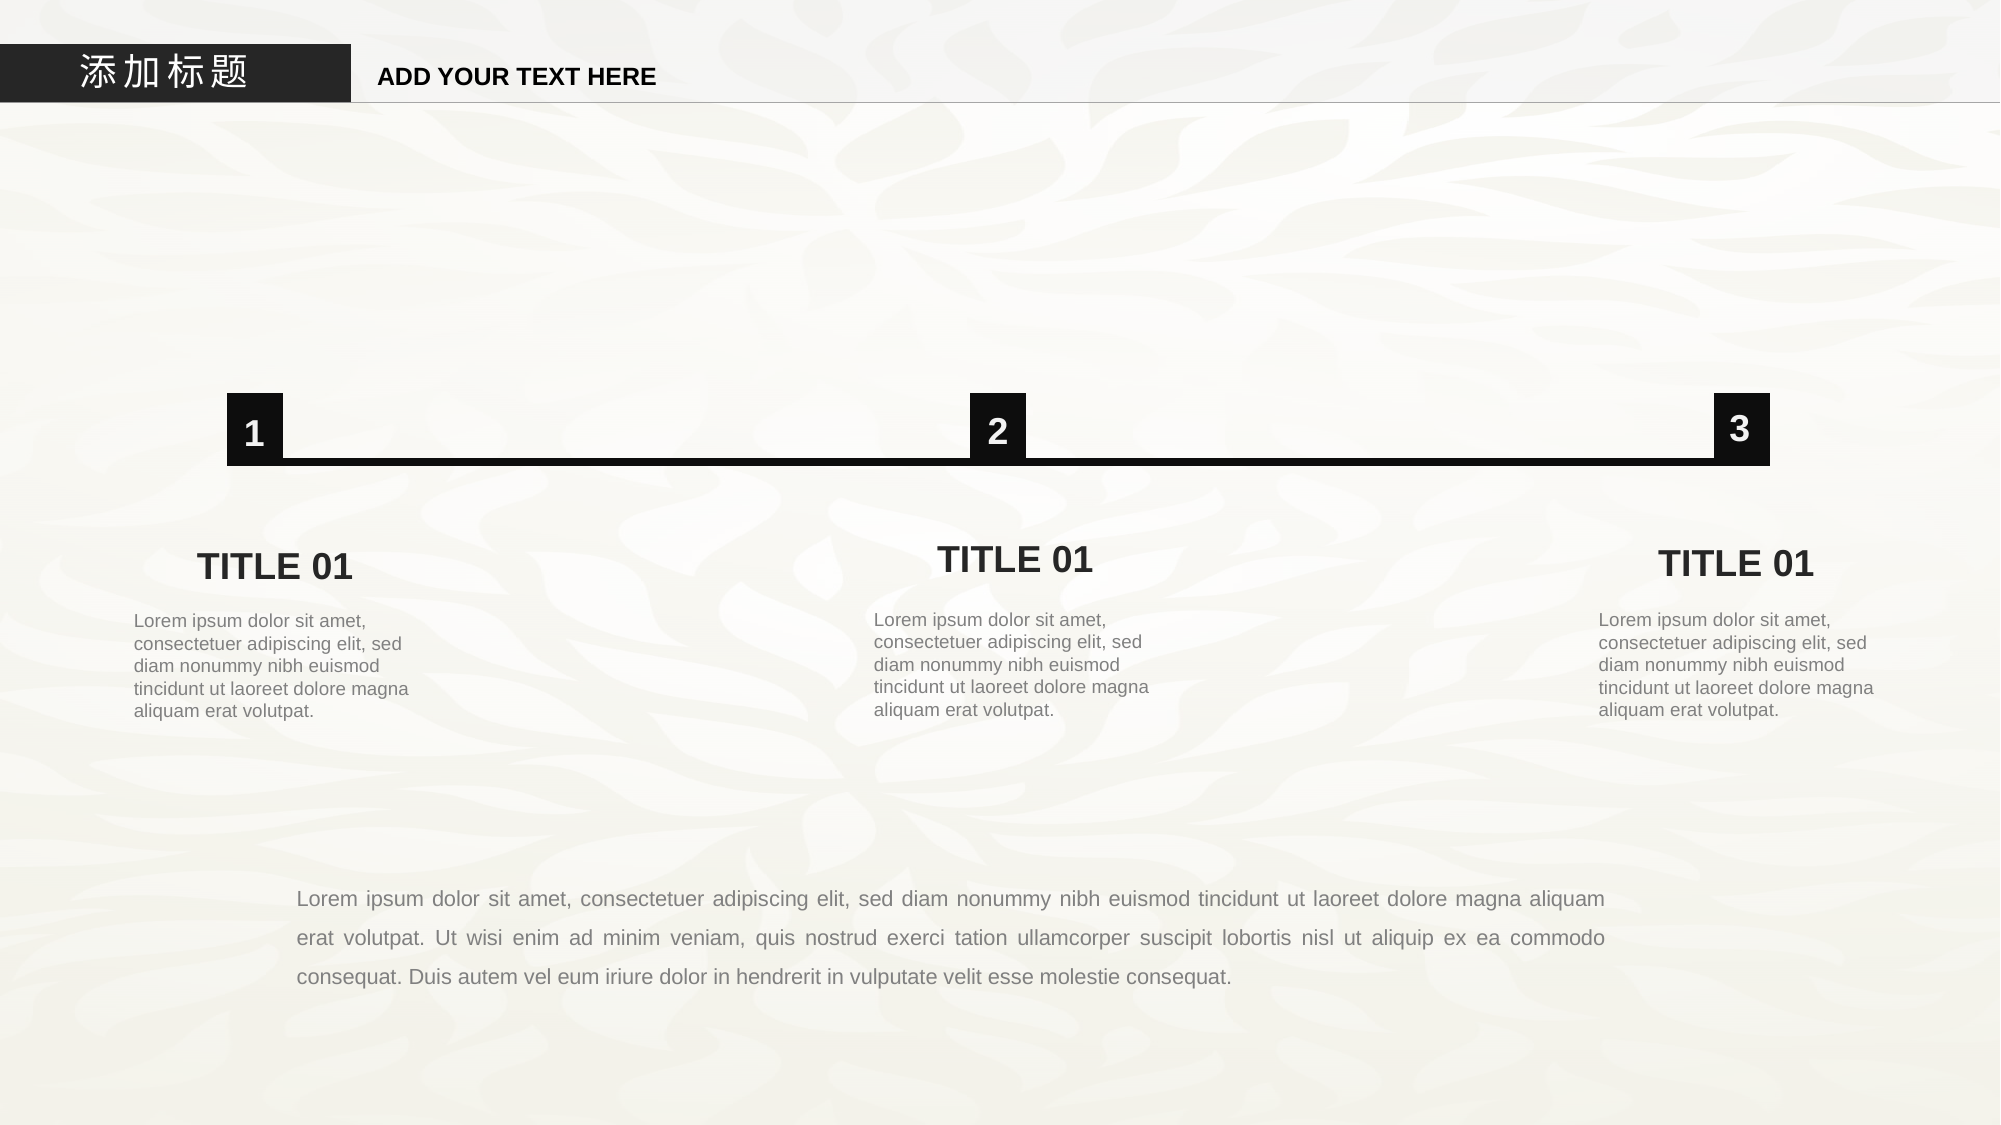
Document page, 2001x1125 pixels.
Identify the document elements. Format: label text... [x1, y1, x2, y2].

text_box Lorem ipsum dolor sit amet, consectetuer adipiscing elit, sed diam nonummy nibh euismod tincidunt ut laoreet dolore magna aliquam erat volutpat. Ut wisi enim ad minim veniam, quis nostrud exerci tation ullamcorper suscipit lobortis nisl ut aliquip ex ea commodo consequat. Duis autem vel eum iriure dolor in hendrerit in vulputate velit esse molestie consequat. [281, 863, 1622, 997]
text_box [1714, 393, 1770, 463]
text_box 2 [972, 399, 1026, 460]
text_box ADD YOUR TEXT HERE [362, 53, 824, 98]
text_box Lorem ipsum dolor sit amet, consectetuer adipiscing elit, sed diam nonummy nibh euismod tincidunt ut laoreet dolore magna aliquam erat volutpat. [118, 601, 452, 729]
text_box 1 [229, 401, 282, 461]
text_box [970, 393, 1026, 463]
text_box Lorem ipsum dolor sit amet, consectetuer adipiscing elit, sed diam nonummy nibh euismod tincidunt ut laoreet dolore magna aliquam erat volutpat. [1583, 600, 1917, 728]
text_box TITLE 01 [922, 527, 1205, 588]
text_box TITLE 01 [1643, 531, 1926, 592]
text_box 3 [1714, 396, 1768, 457]
text_box TITLE 01 [182, 535, 465, 595]
text_box [227, 393, 283, 463]
text_box 添加标题 [65, 40, 308, 101]
text_box [227, 458, 1770, 466]
text_box Lorem ipsum dolor sit amet, consectetuer adipiscing elit, sed diam nonummy nibh euismod tincidunt ut laoreet dolore magna aliquam erat volutpat. [859, 599, 1192, 728]
